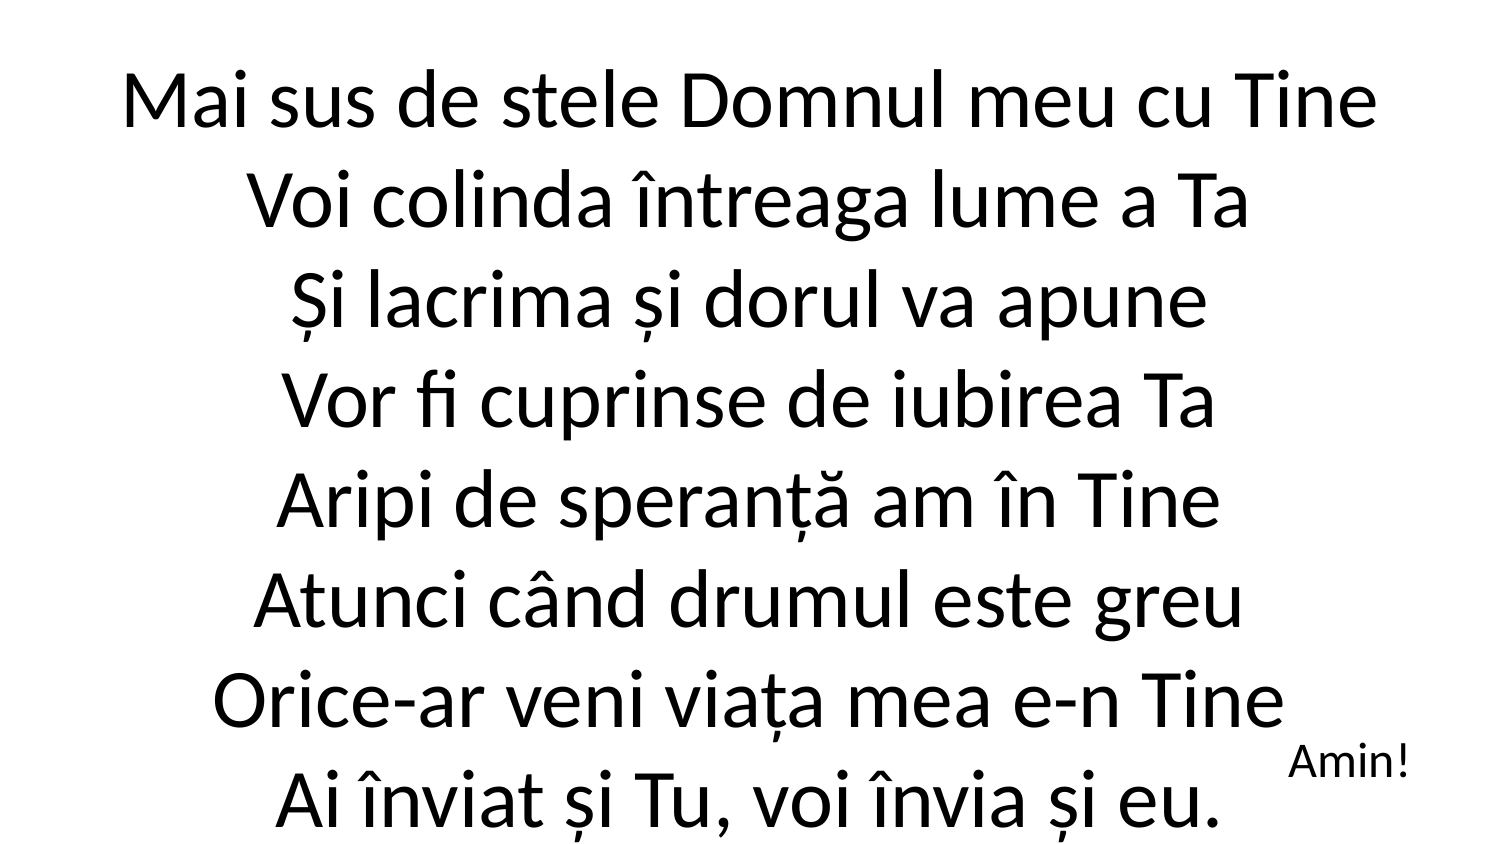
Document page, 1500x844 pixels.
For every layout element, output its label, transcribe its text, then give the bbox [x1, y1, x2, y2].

text_box Amin! [1273, 674, 1427, 795]
text_box Mai sus de stele Domnul meu cu Tine Voi colinda întreaga lume a Ta Și lacrima și dorul va apune Vor fi cuprinse de iubirea Ta Aripi de speranță am în Tine Atunci când drumul este greu Orice-ar veni viața mea e-n Tine Ai înviat și Tu, voi învia și eu. [105, 0, 1395, 844]
